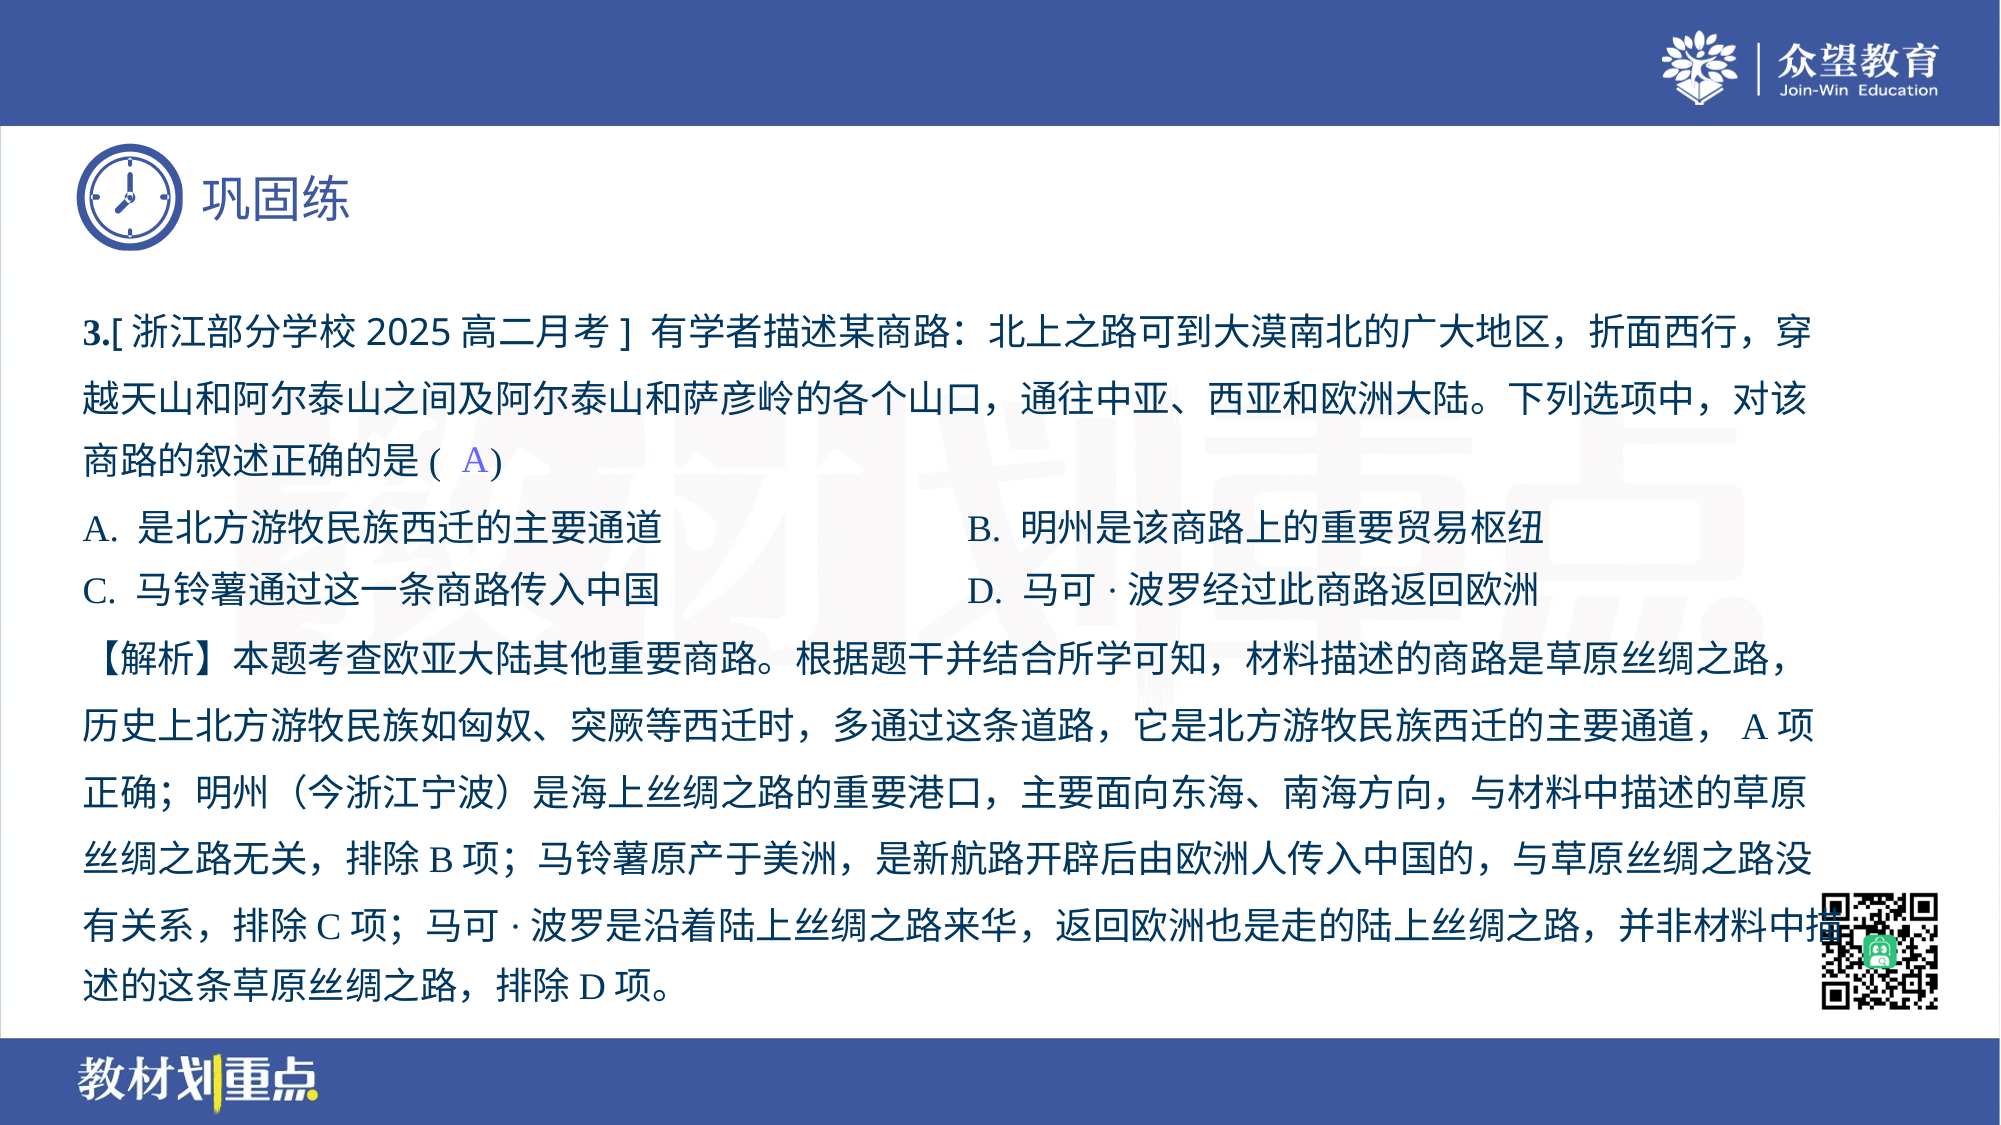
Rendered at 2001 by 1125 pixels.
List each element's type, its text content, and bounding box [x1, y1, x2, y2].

text_box 3.[浙江部分学校2025高二月考] 有学者描述某商路：北上之路可到大漠南北的广大地区，折面西行，穿 越天山和阿尔泰山之间及阿尔泰山和萨彦岭的各个山口，通往中亚、西亚和欧洲大陆。下列选项中，对该 商路的叙述正确的是( ) [82, 286, 1817, 476]
text_box A [447, 417, 503, 475]
text_box A. 是北方游牧民族西迁的主要通道 B. 明州是该商路上的重要贸易枢纽 C. 马铃薯通过这一条商路传入中国 D. 马可·波罗经过此商路返回欧洲 [82, 482, 1817, 605]
text_box 【解析】本题考查欧亚大陆其他重要商路。根据题干并结合所学可知，材料描述的商路是草原丝绸之路， 历史上北方游牧民族如匈奴、突厥等西迁时，多通过这条道路，它是北方游牧民族西迁的主要通道，A项 正确；明州（今浙江宁波）是海上丝绸之路的重要港口，主要面向东海、南海方向，与材料中描述的草原 丝绸之路无关，排除B项；马铃薯原产于美洲，是新航路开辟后由欧洲人传入中国的，与草原丝绸之路没 有关系，排除C项；马可·波罗是沿着陆上丝绸之路来华，返回欧洲也是走的陆上丝绸之路，并非材料中描 述的这条草原丝绸之路，排除D项。 [82, 613, 1817, 1002]
picture [0, 0, 2000, 1125]
